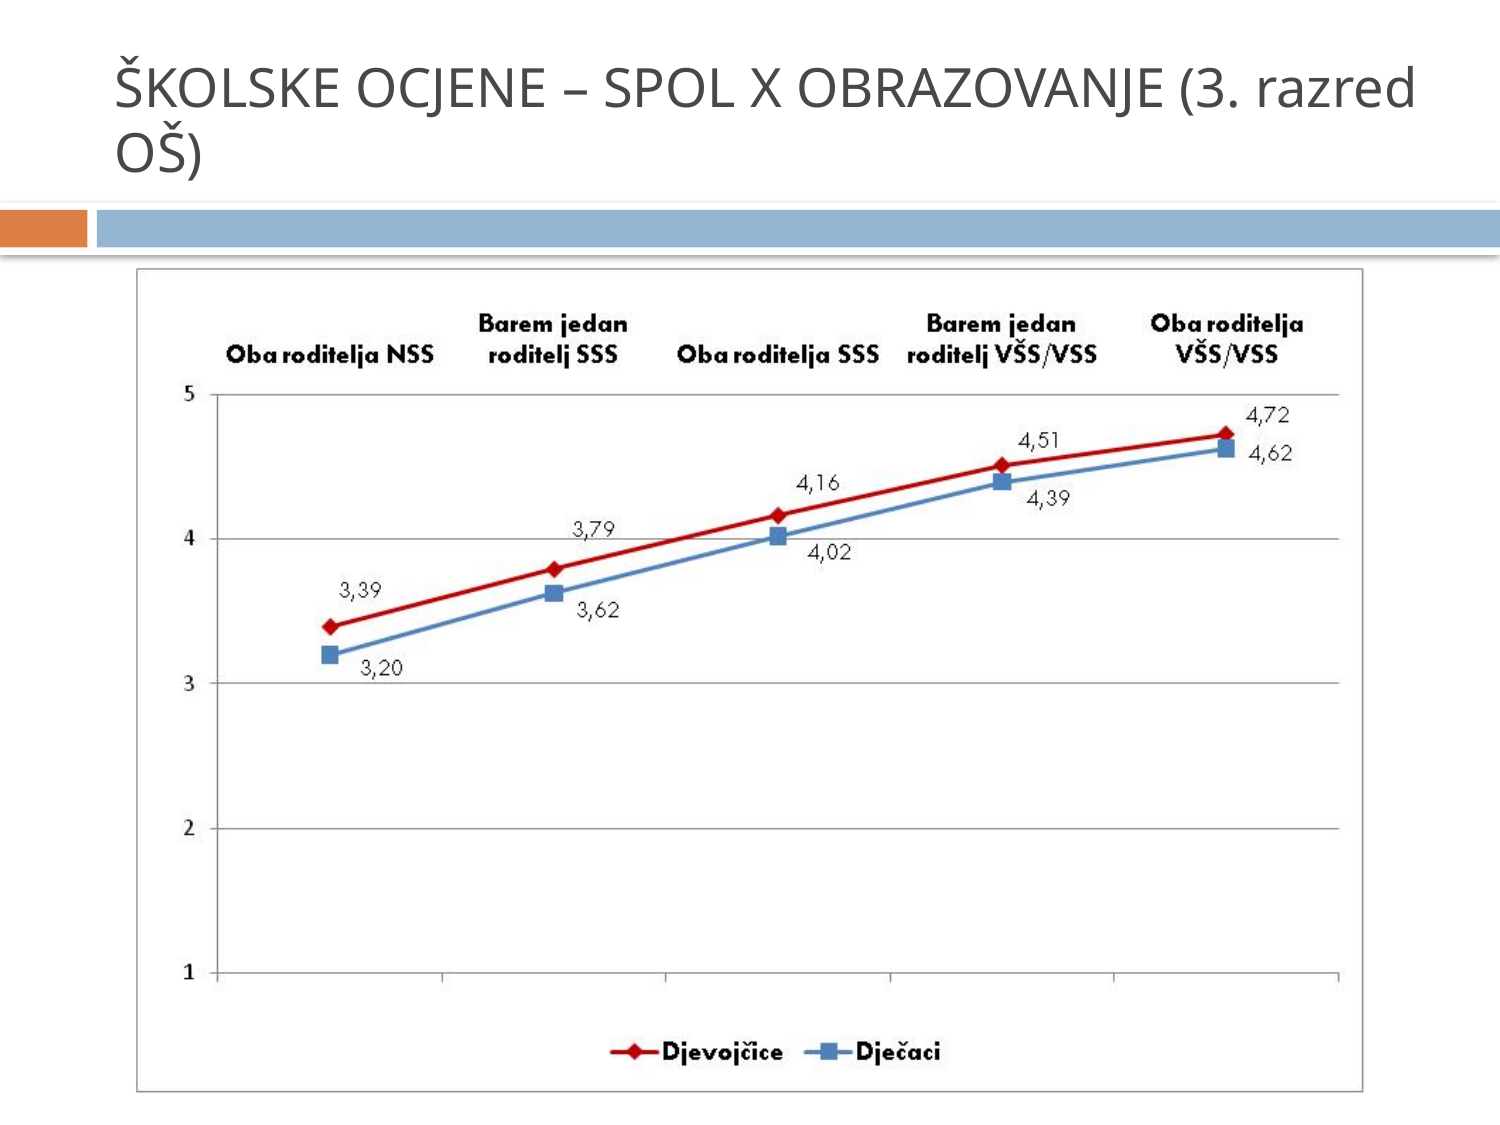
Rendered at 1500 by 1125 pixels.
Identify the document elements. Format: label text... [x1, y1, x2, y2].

picture [135, 266, 1365, 1094]
title ŠKOLSKE OCJENE – SPOL X OBRAZOVANJE (3. razred OŠ) [99, 37, 1438, 201]
